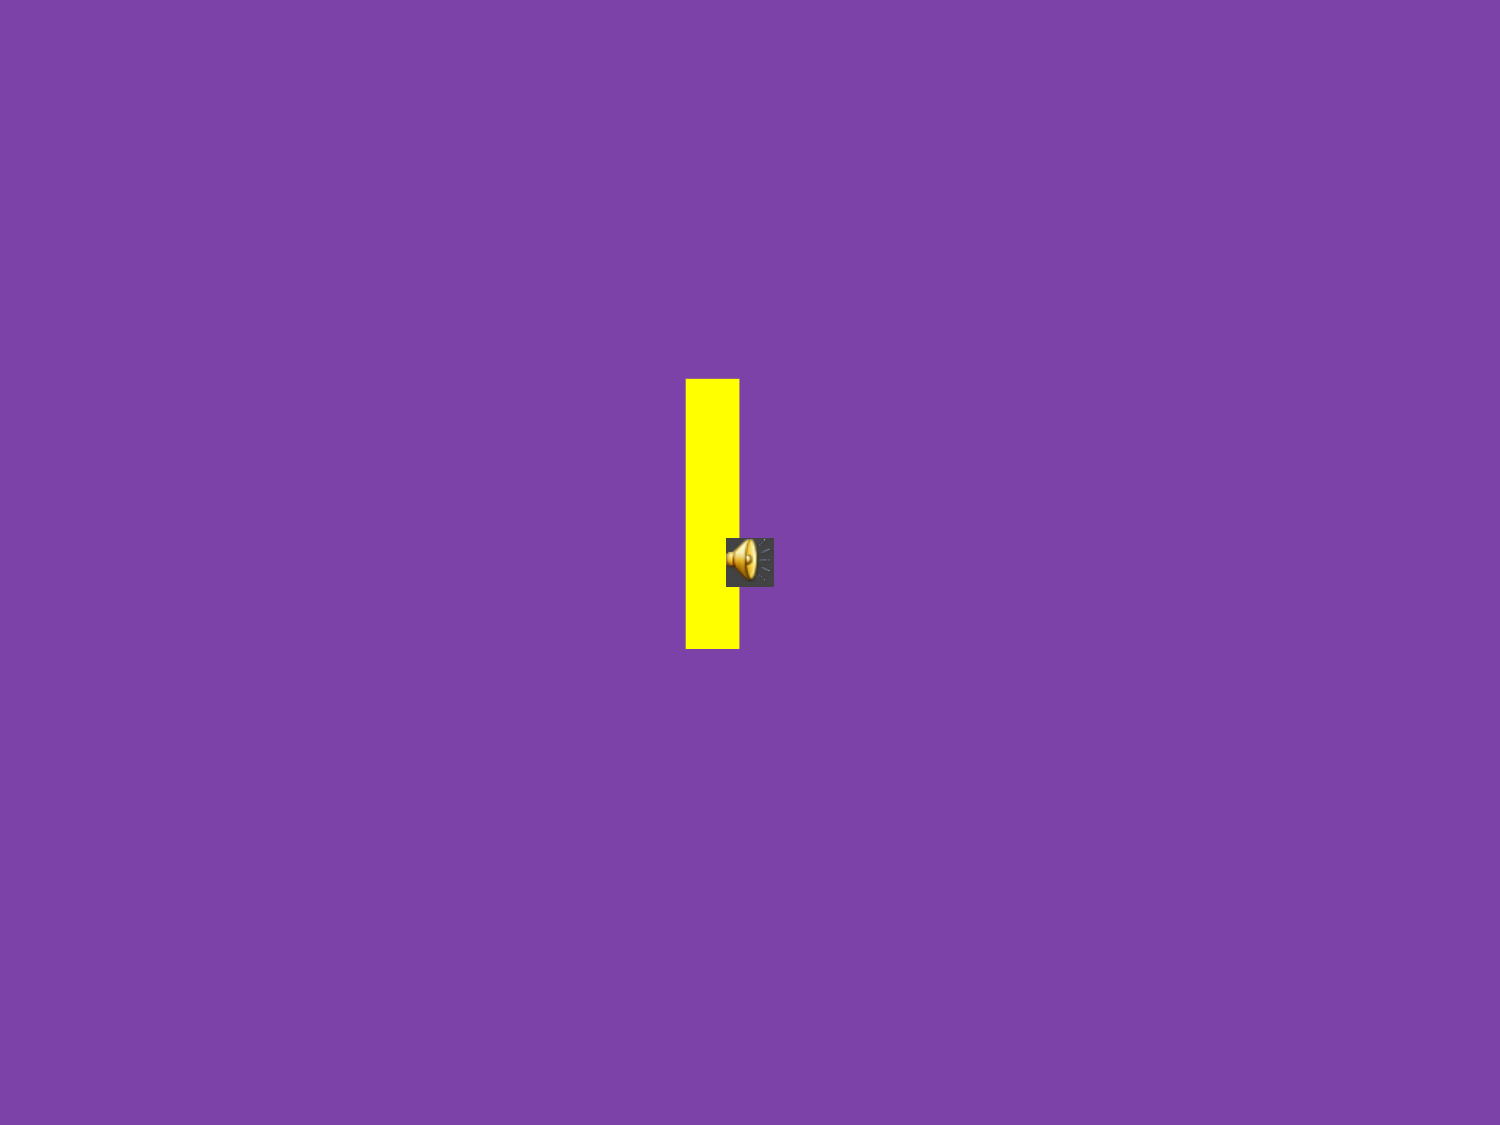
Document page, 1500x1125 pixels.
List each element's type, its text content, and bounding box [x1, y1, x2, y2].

text_box I [200, 224, 1225, 740]
picture [724, 537, 776, 588]
